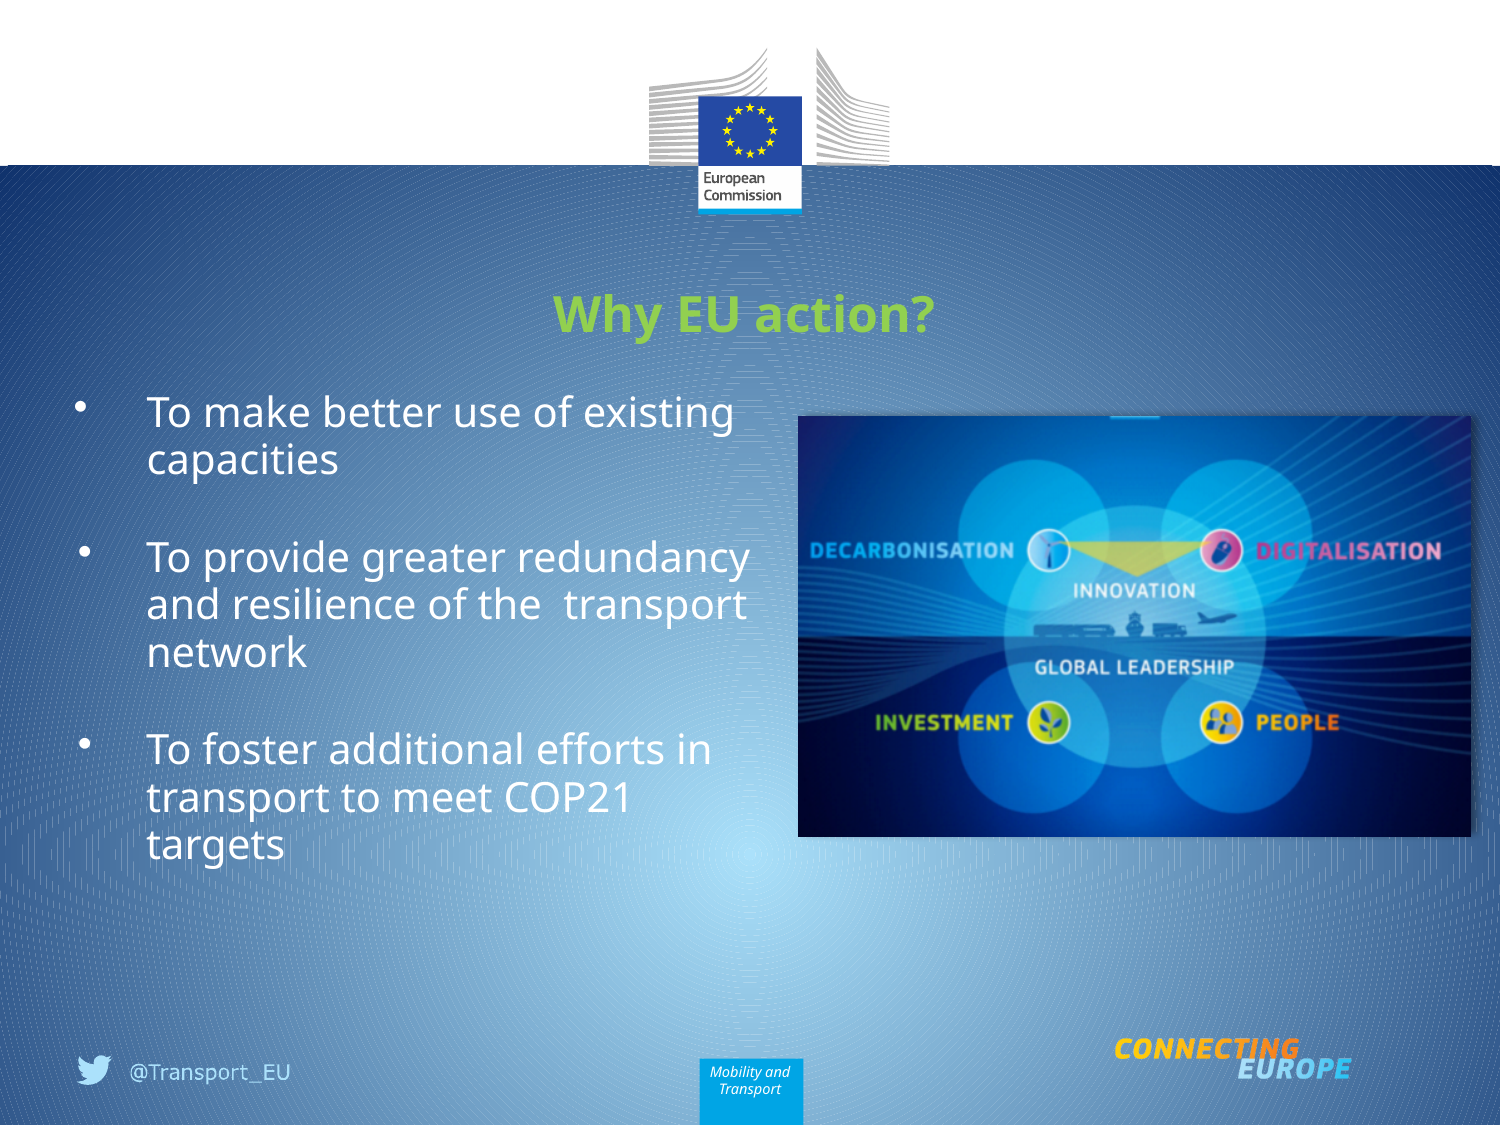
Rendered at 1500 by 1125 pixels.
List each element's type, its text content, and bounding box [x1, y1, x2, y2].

picture [798, 416, 1471, 837]
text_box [76, 1036, 1355, 1125]
list To make better use of existing capacities To provide greater redundancy and resilience of the transport network To foster additional efforts in transport to meet COP21 targets [29, 381, 786, 1059]
title Why EU action? [41, 278, 1448, 456]
